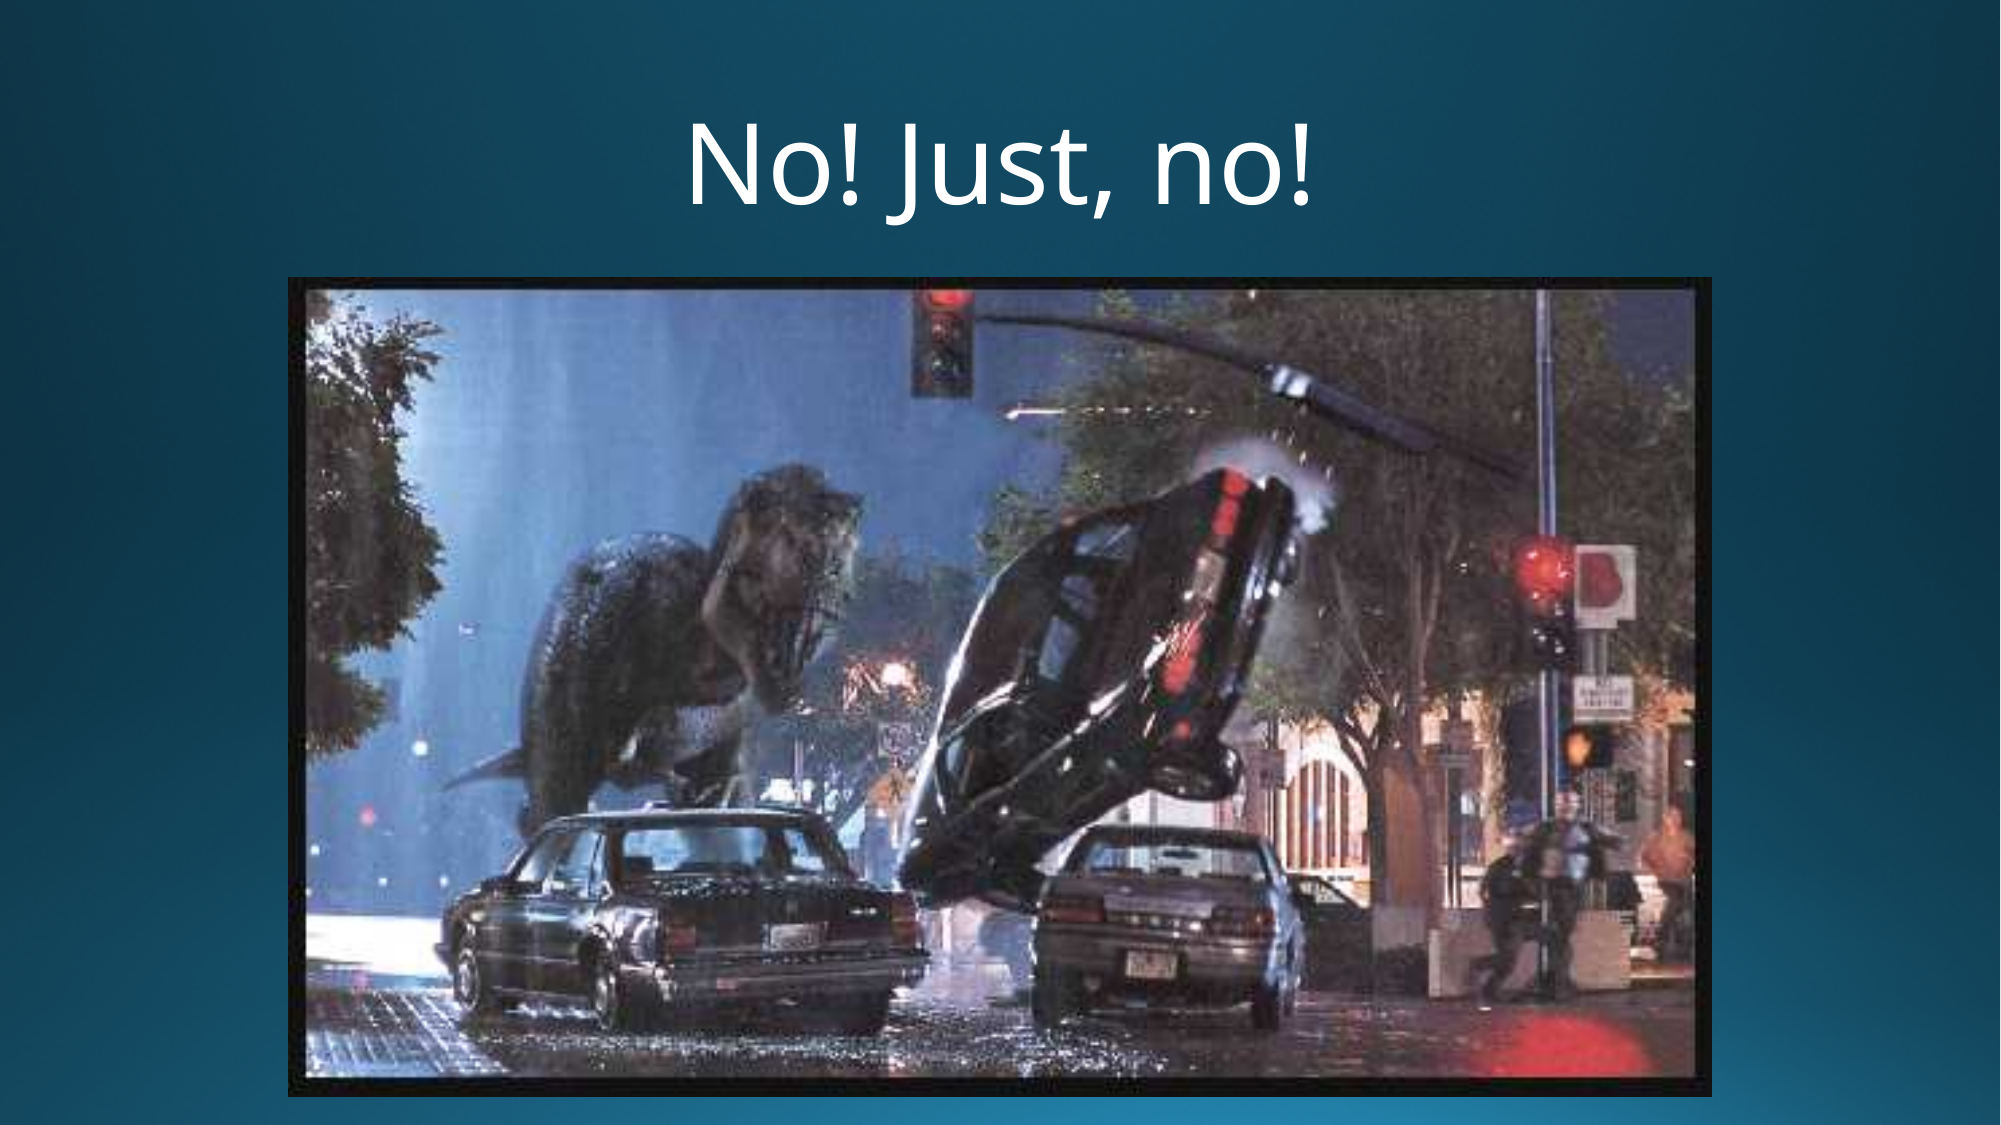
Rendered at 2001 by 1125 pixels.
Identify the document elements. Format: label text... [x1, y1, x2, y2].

picture [0, 0, 2001, 1125]
title No! Just, no! [137, 59, 1863, 278]
